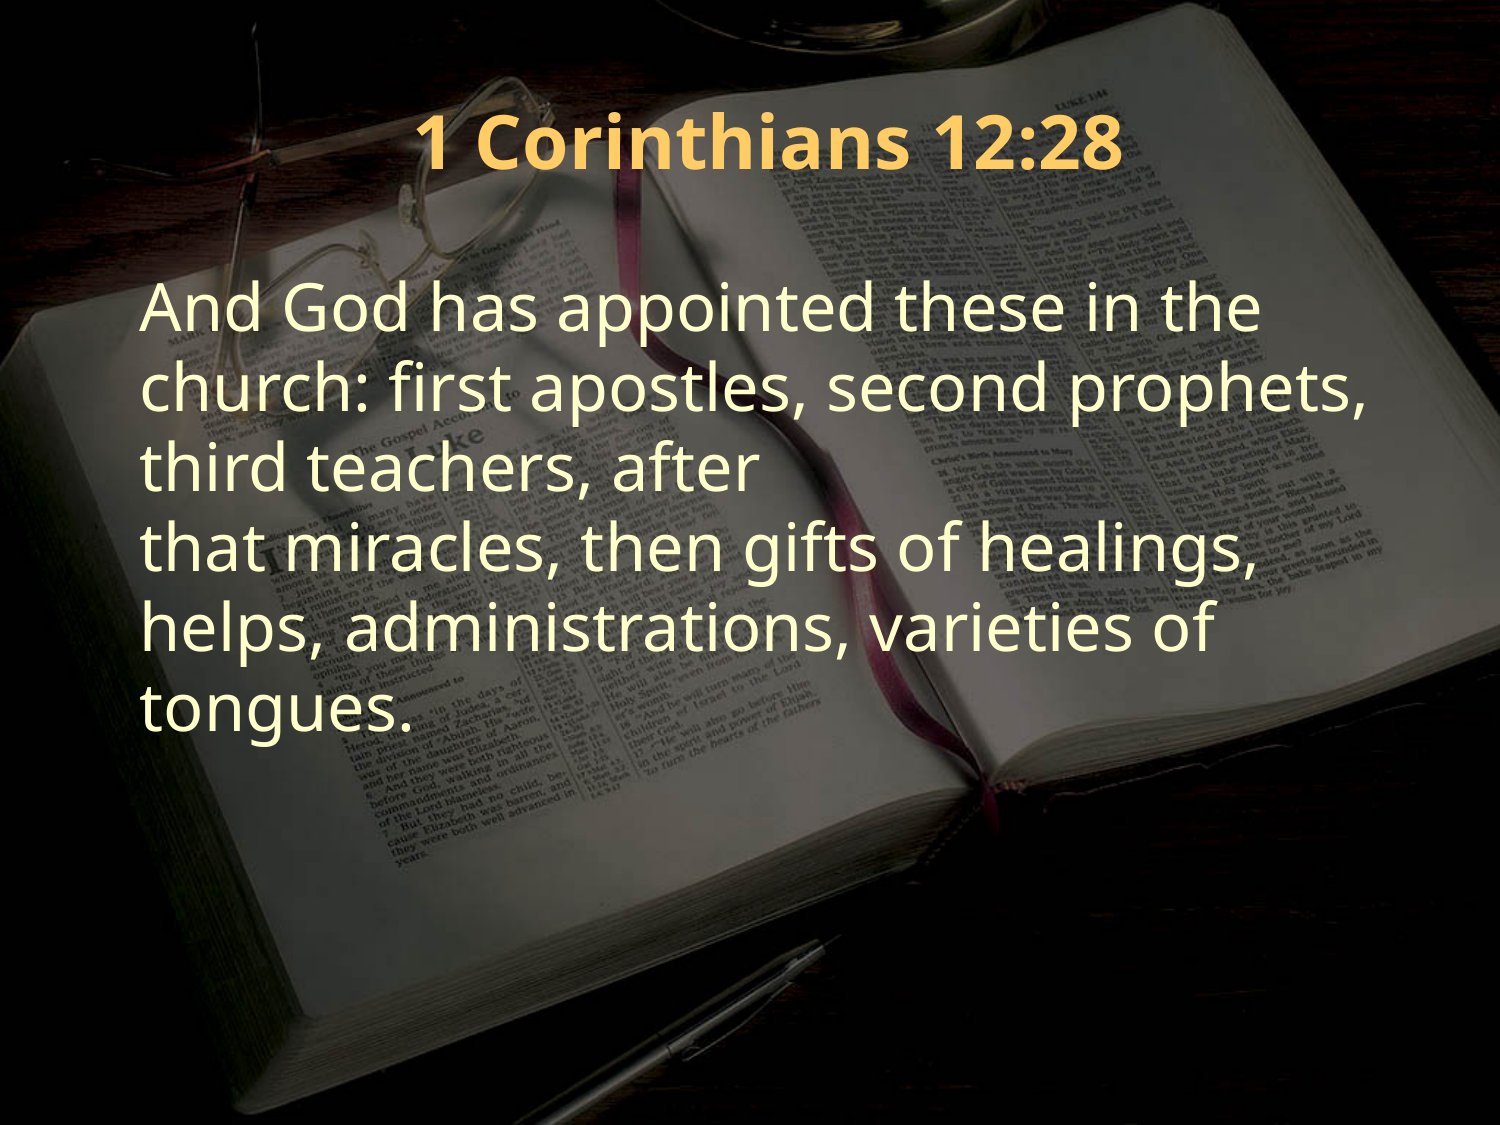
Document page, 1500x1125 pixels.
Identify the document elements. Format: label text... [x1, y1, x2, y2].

picture [0, 0, 1500, 1125]
text_box 1 Corinthians 12:28 And God has appointed these in the church: first apostles, second prophets, third teachers, after that miracles, then gifts of healings, helps, administrations, varieties of tongues. [124, 87, 1413, 752]
